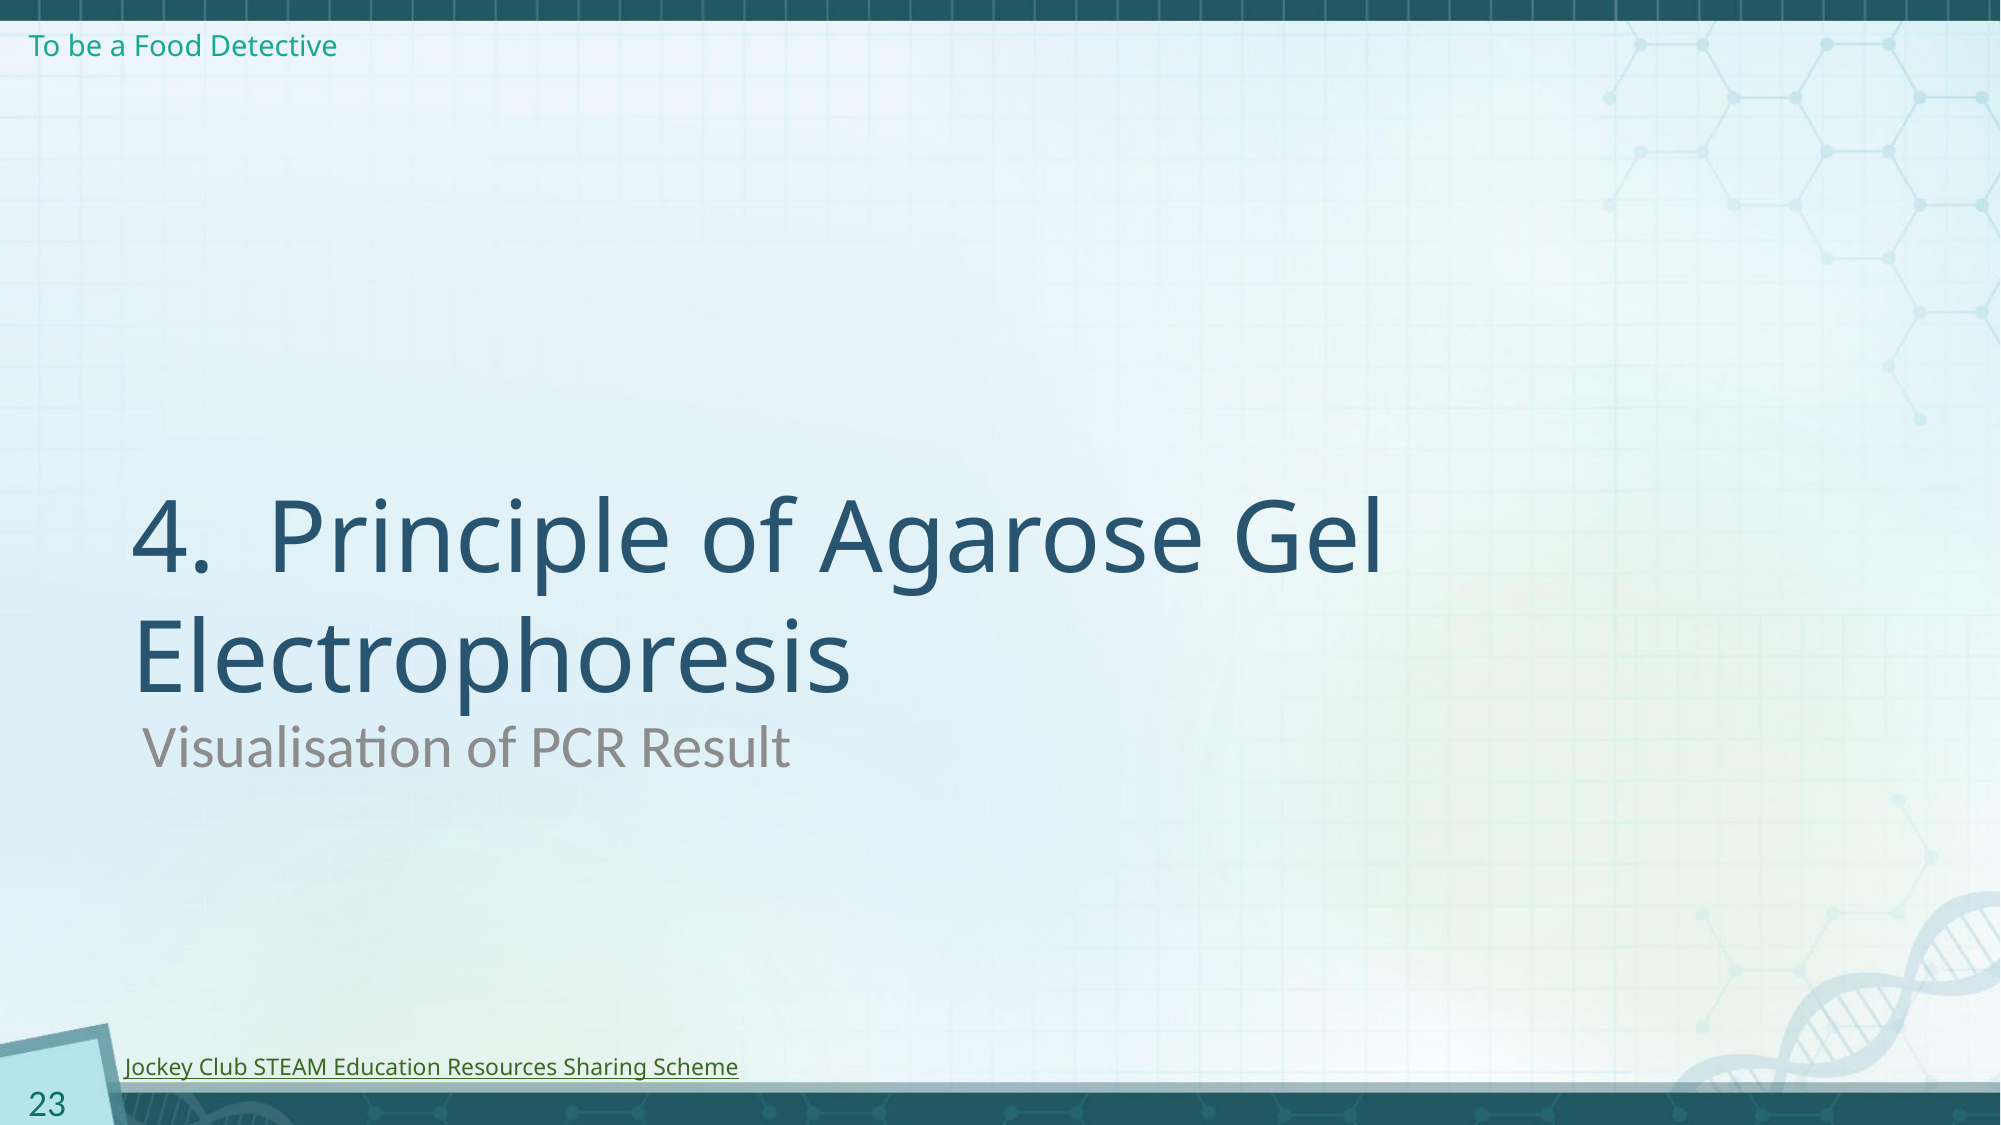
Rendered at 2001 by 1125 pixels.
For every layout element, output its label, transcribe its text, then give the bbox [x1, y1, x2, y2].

slide_number 23 [0, 1071, 96, 1125]
picture [0, 0, 2001, 1125]
text_box Visualisation of PCR Result [127, 699, 1539, 841]
text_box 4. Principle of Agarose Gel Electrophoresis [111, 442, 1950, 743]
